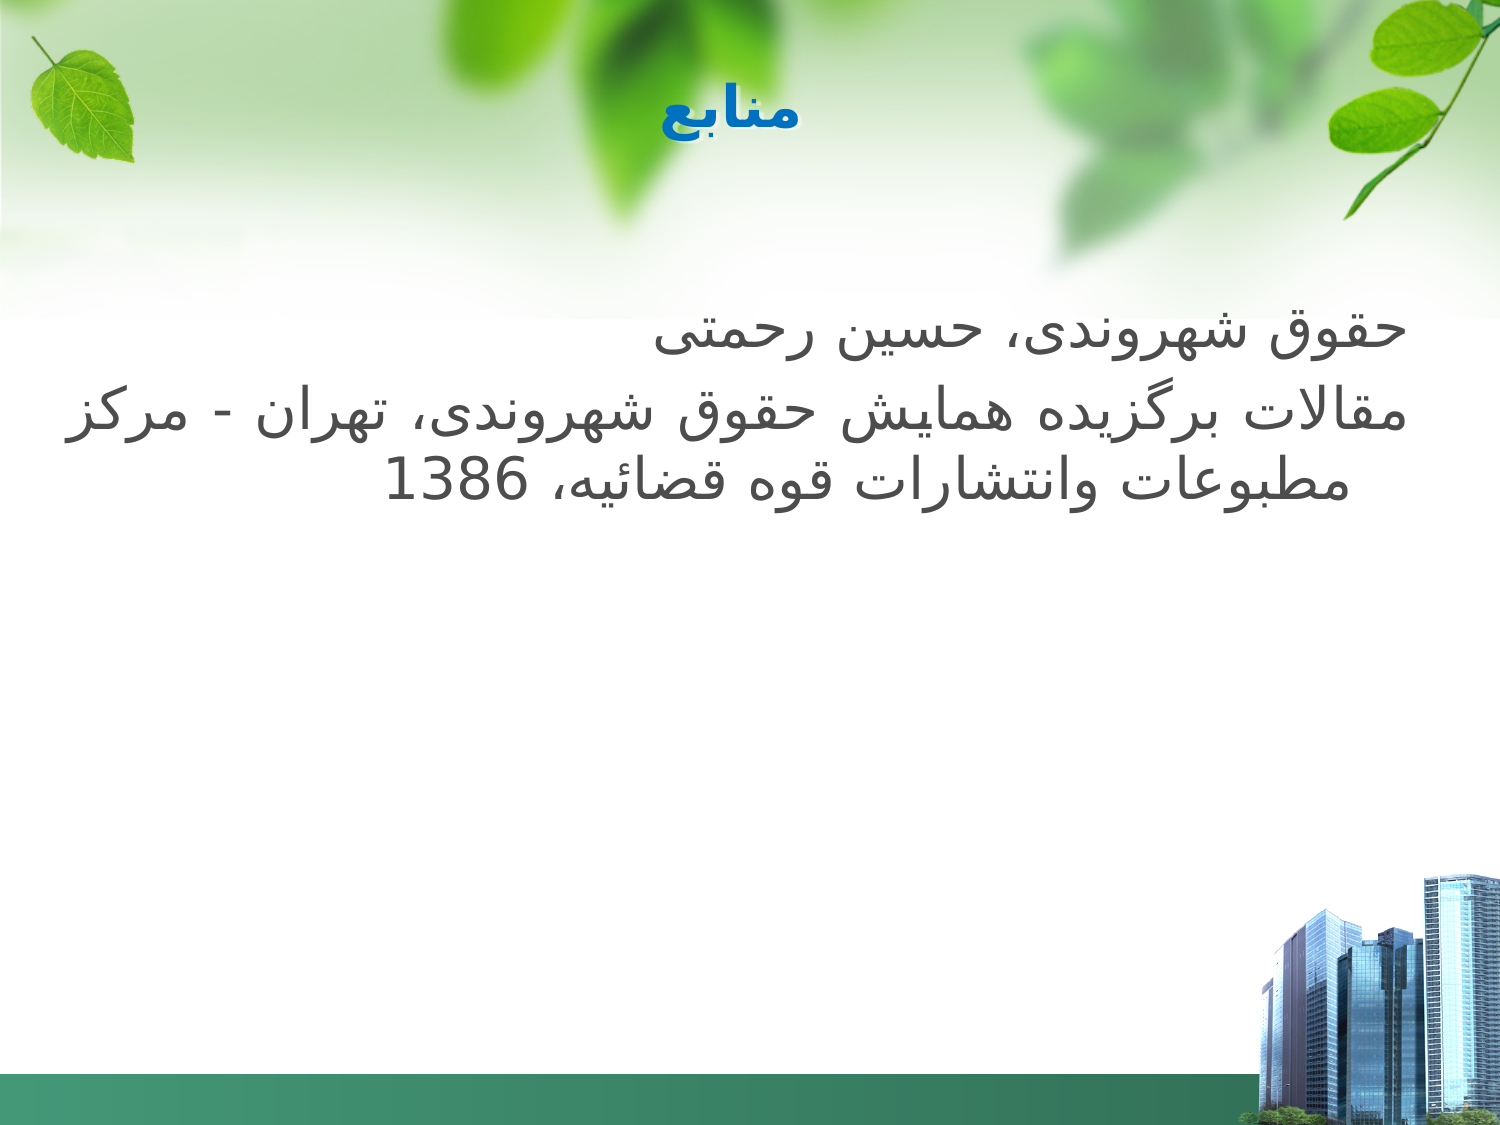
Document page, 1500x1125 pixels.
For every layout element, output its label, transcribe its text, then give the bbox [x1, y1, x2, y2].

picture [0, 0, 1500, 319]
list حقوق شهروندی، حسین رحمتی مقالات برگزیده همایش حقوق شهروندی، تهران - مرکز مطبوعات وانتشارات قوه قضائیه، 1386 [50, 200, 1425, 1038]
title منابع [137, 57, 1325, 150]
